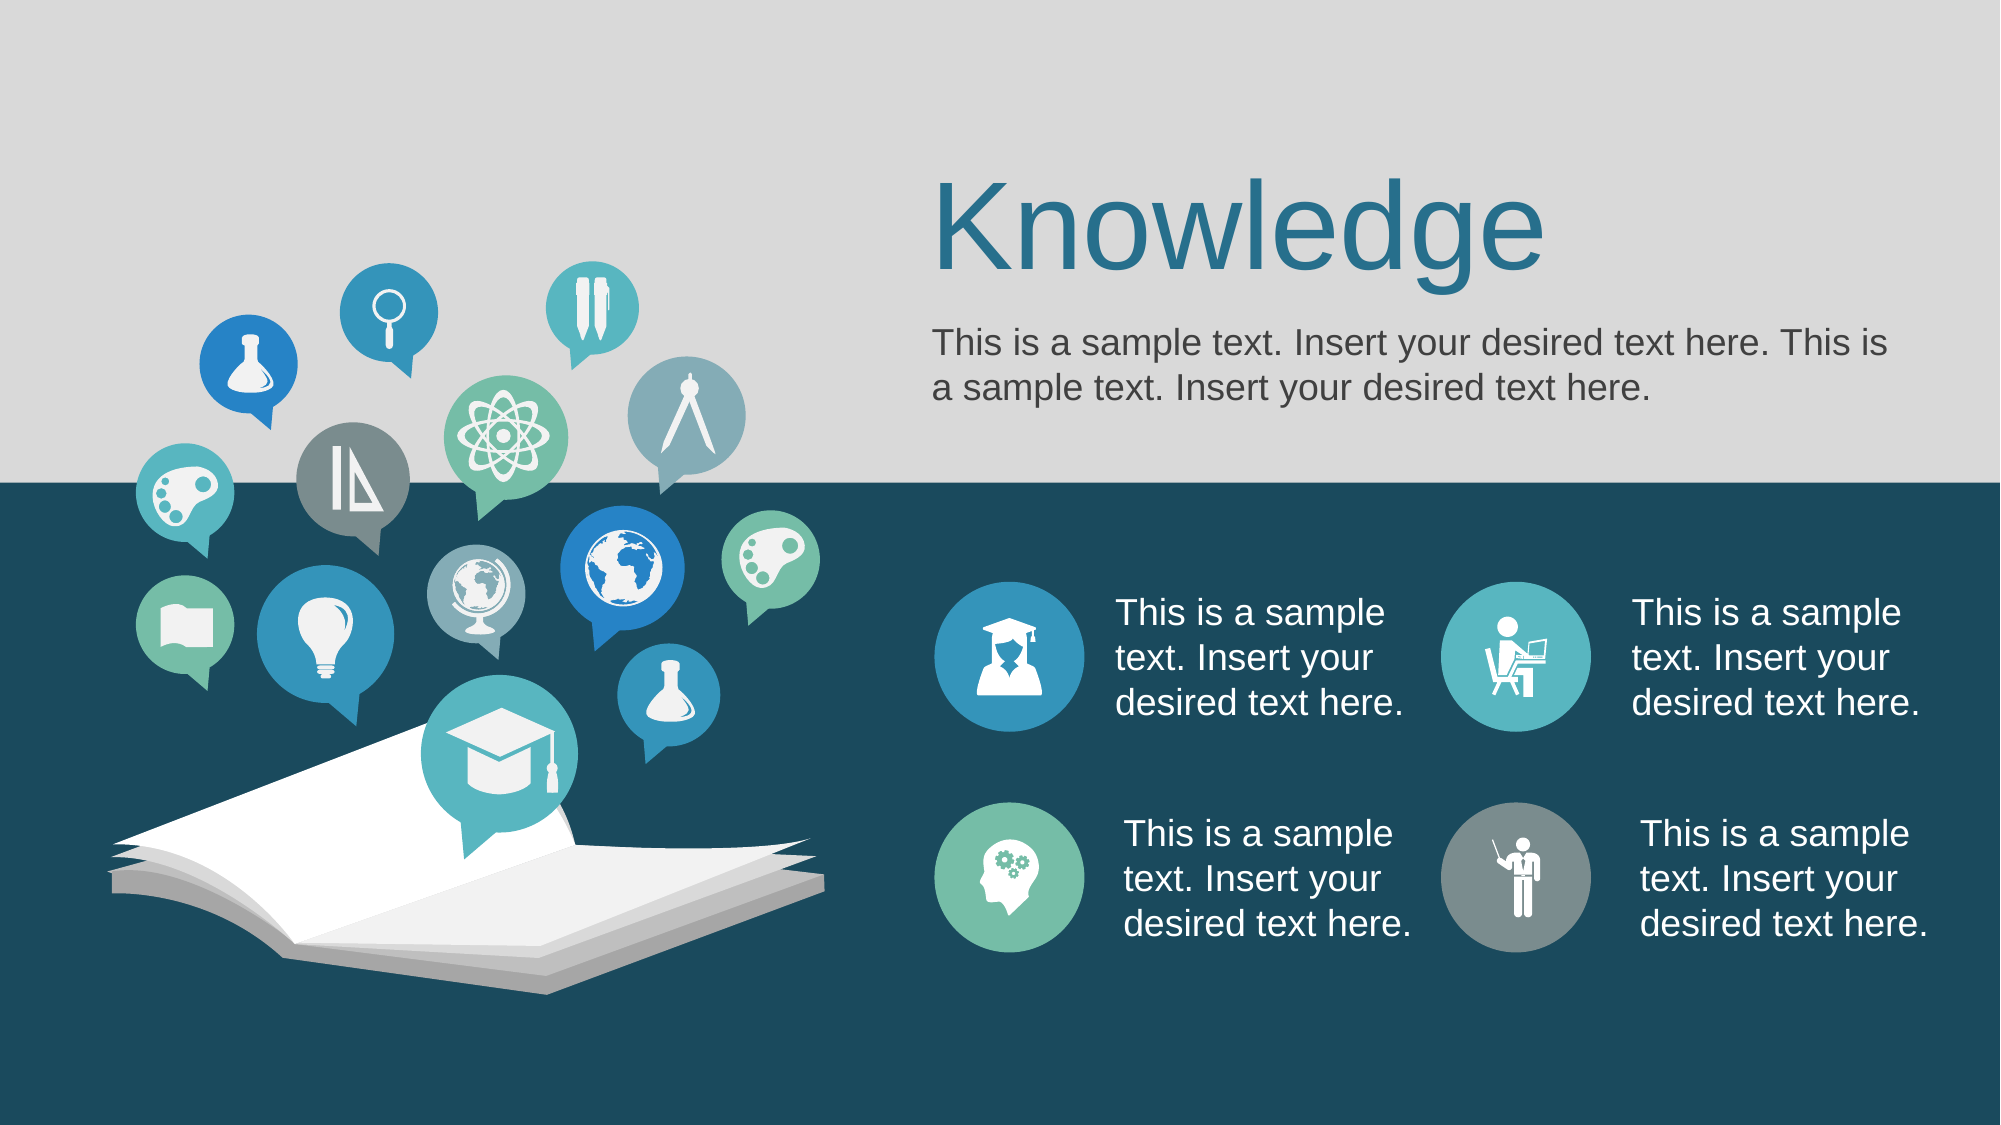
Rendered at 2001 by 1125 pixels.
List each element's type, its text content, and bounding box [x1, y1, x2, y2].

text_box This is a sample text. Insert your desired text here. [1624, 801, 1945, 952]
text_box Knowledge [915, 137, 1870, 302]
text_box This is a sample text. Insert your desired text here. [1108, 801, 1429, 952]
text_box This is a sample text. Insert your desired text here. [1100, 580, 1421, 731]
text_box This is a sample text. Insert your desired text here. [1616, 580, 1937, 731]
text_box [934, 581, 1085, 732]
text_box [1440, 581, 1591, 732]
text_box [107, 261, 825, 995]
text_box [934, 802, 1085, 953]
text_box [0, 0, 2000, 484]
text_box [1440, 802, 1591, 953]
text_box This is a sample text. Insert your desired text here. This is a sample text. Insert your desired text here. [916, 310, 1911, 416]
